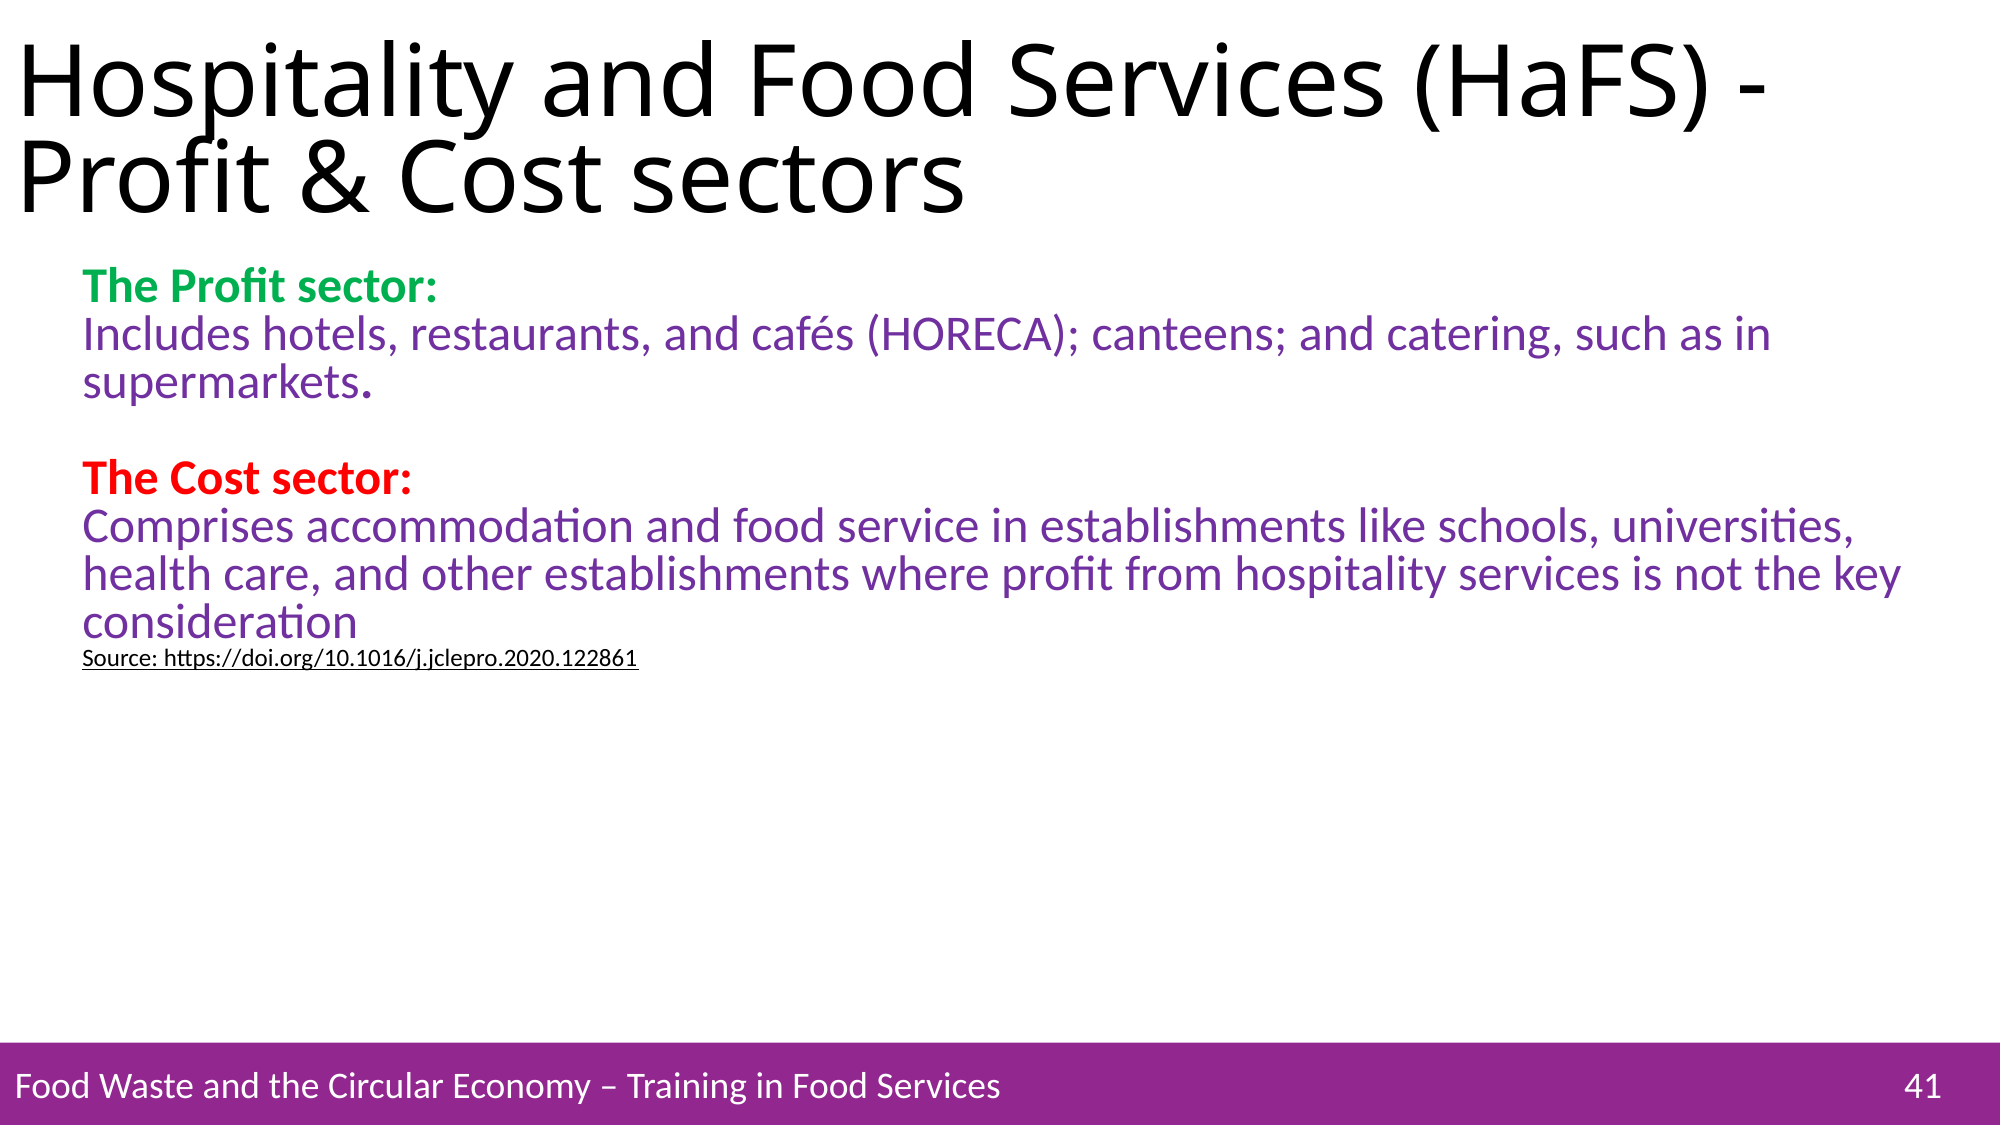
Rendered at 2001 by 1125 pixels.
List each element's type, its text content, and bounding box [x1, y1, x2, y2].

text_box Hospitality and Food Services (HaFS) - Profit & Cost sectors [0, 23, 2000, 248]
text_box The Profit sector: Includes hotels, restaurants, and cafés (HORECA); canteens; and catering, such as in supermarkets. The Cost sector: Comprises accommodation and food service in establishments like schools, universities, health care, and other establishments where profit from hospitality services is not the key consideration Source: https://doi.org/10.1016/j.jclepro.2020.122861 [67, 256, 1933, 752]
